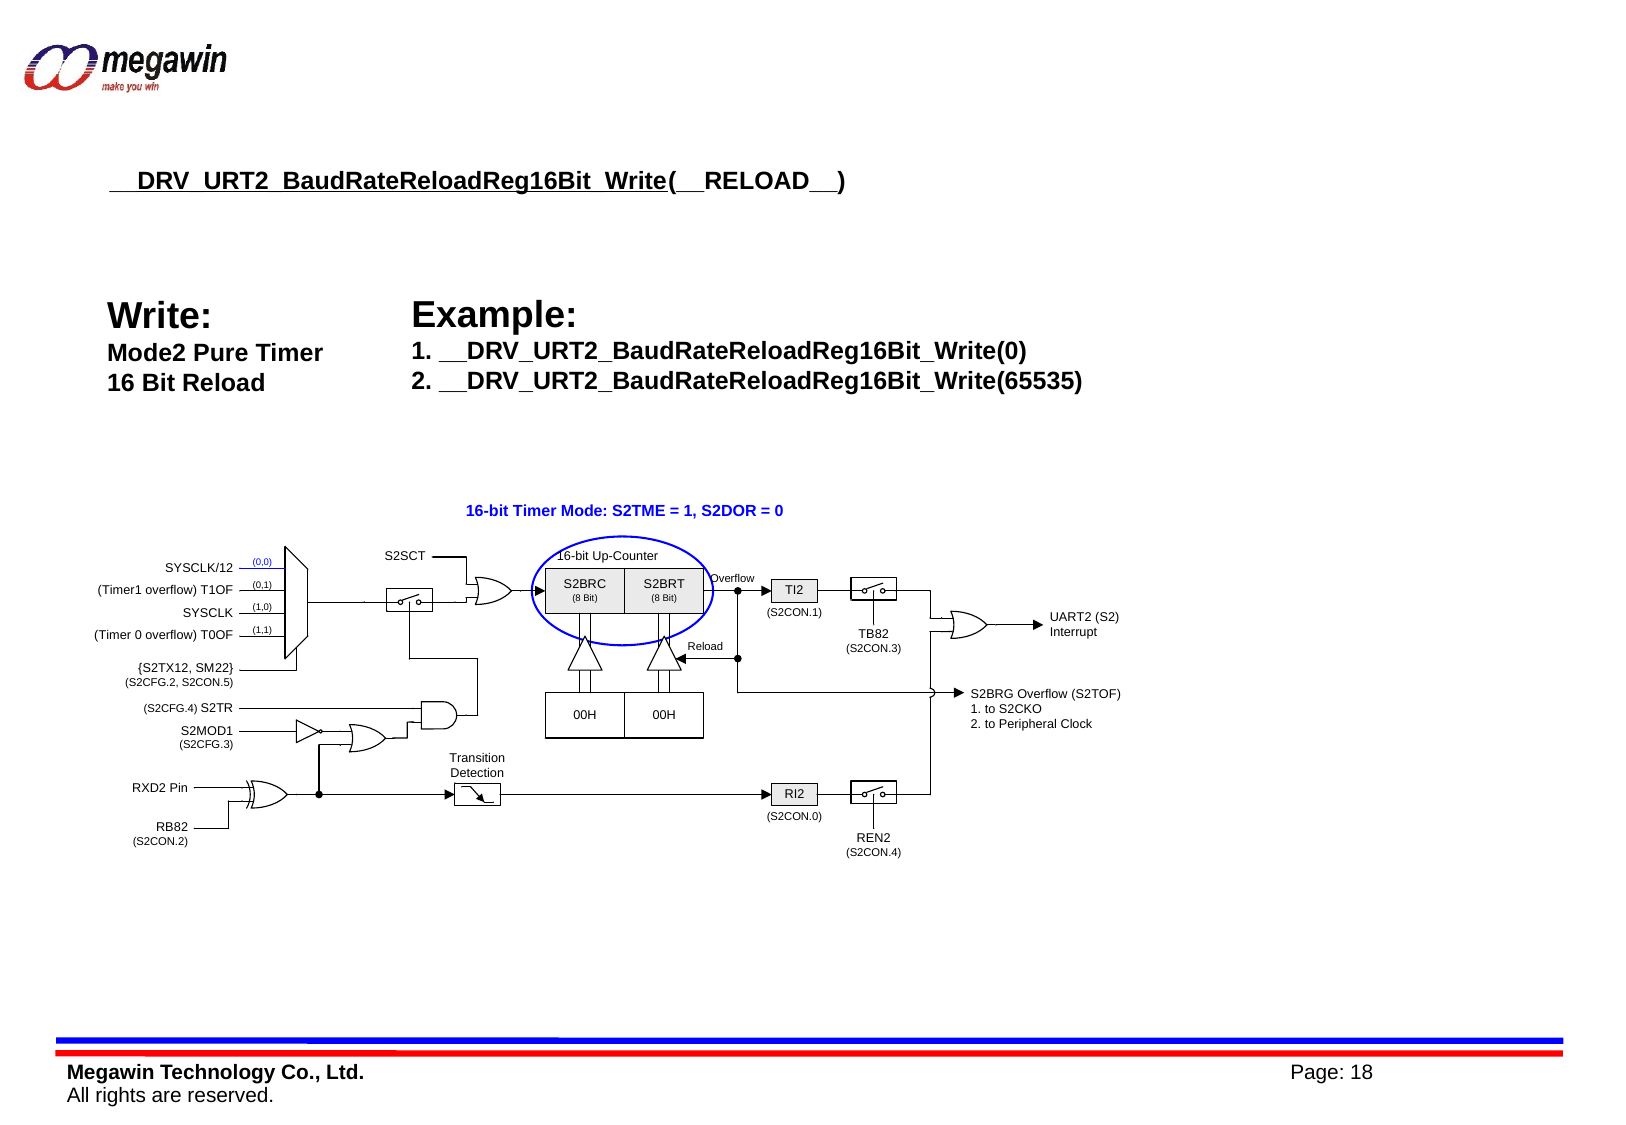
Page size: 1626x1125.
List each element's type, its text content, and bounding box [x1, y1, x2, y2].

text_box Example: 1. __DRV_URT2_BaudRateReloadReg16Bit_Write(0) 2. __DRV_URT2_BaudRateReloadReg16Bit_Write(65535) [396, 282, 1357, 403]
picture [19, 37, 231, 97]
picture [92, 497, 1125, 862]
text_box __DRV_URT2_BaudRateReloadReg16Bit_Write(__RELOAD__) [94, 157, 861, 202]
text_box Write: Mode2 Pure Timer 16 Bit Reload [92, 283, 714, 404]
